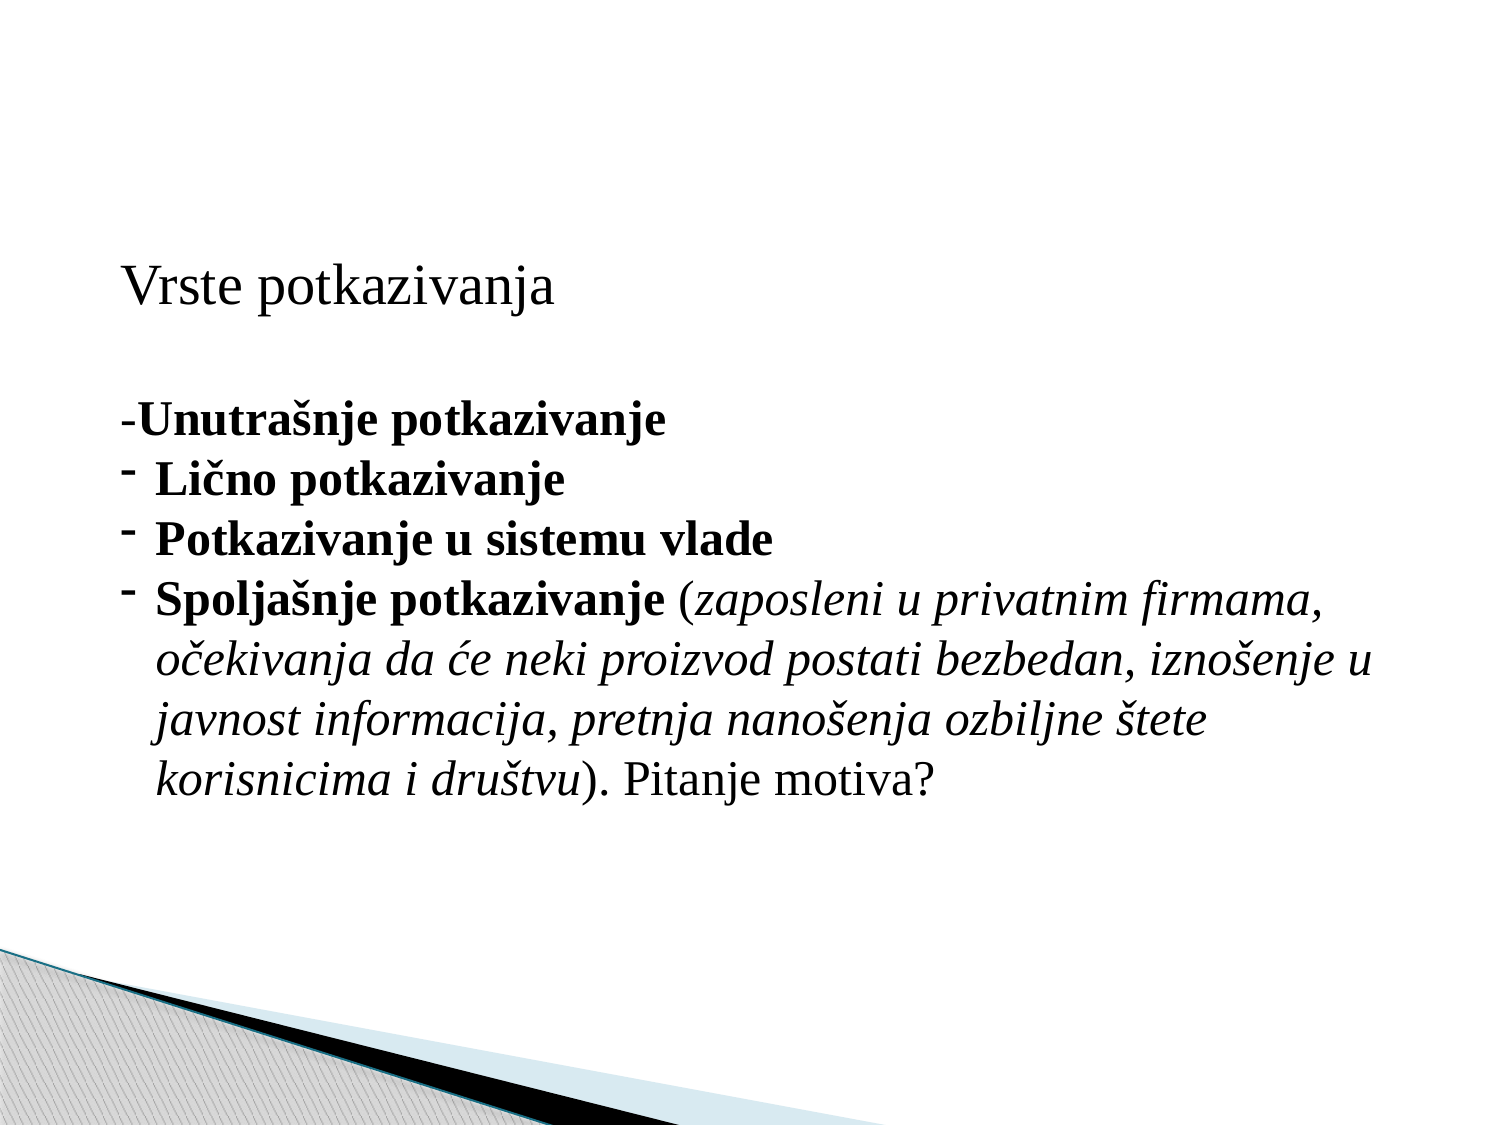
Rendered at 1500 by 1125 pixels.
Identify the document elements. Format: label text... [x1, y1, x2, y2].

text_box Vrste potkazivanja -Unutrašnje potkazivanje Lično potkazivanje Potkazivanje u sistemu vlade Spoljašnje potkazivanje (zaposleni u privatnim firmama, očekivanja da će neki proizvod postati bezbedan, iznošenje u javnost informacija, pretnja nanošenja ozbiljne štete korisnicima i društvu). Pitanje motiva? [105, 238, 1407, 1125]
